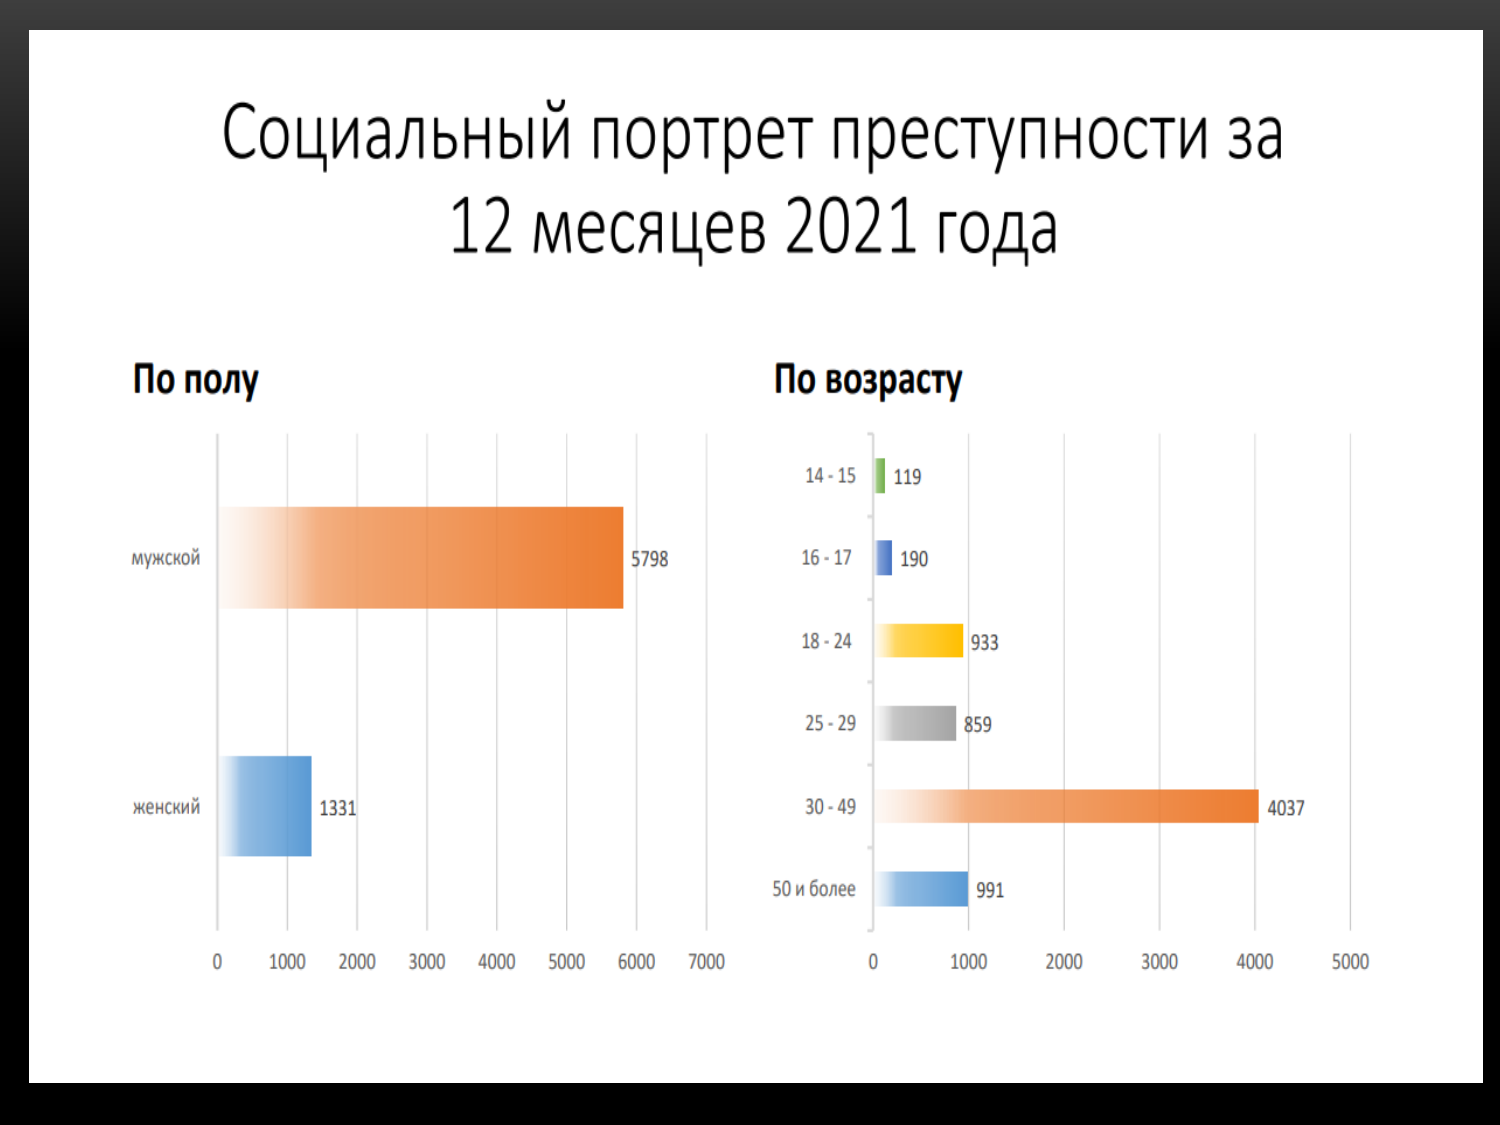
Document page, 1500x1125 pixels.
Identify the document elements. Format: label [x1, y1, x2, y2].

list [29, 30, 1483, 1083]
picture [0, 0, 1500, 1125]
